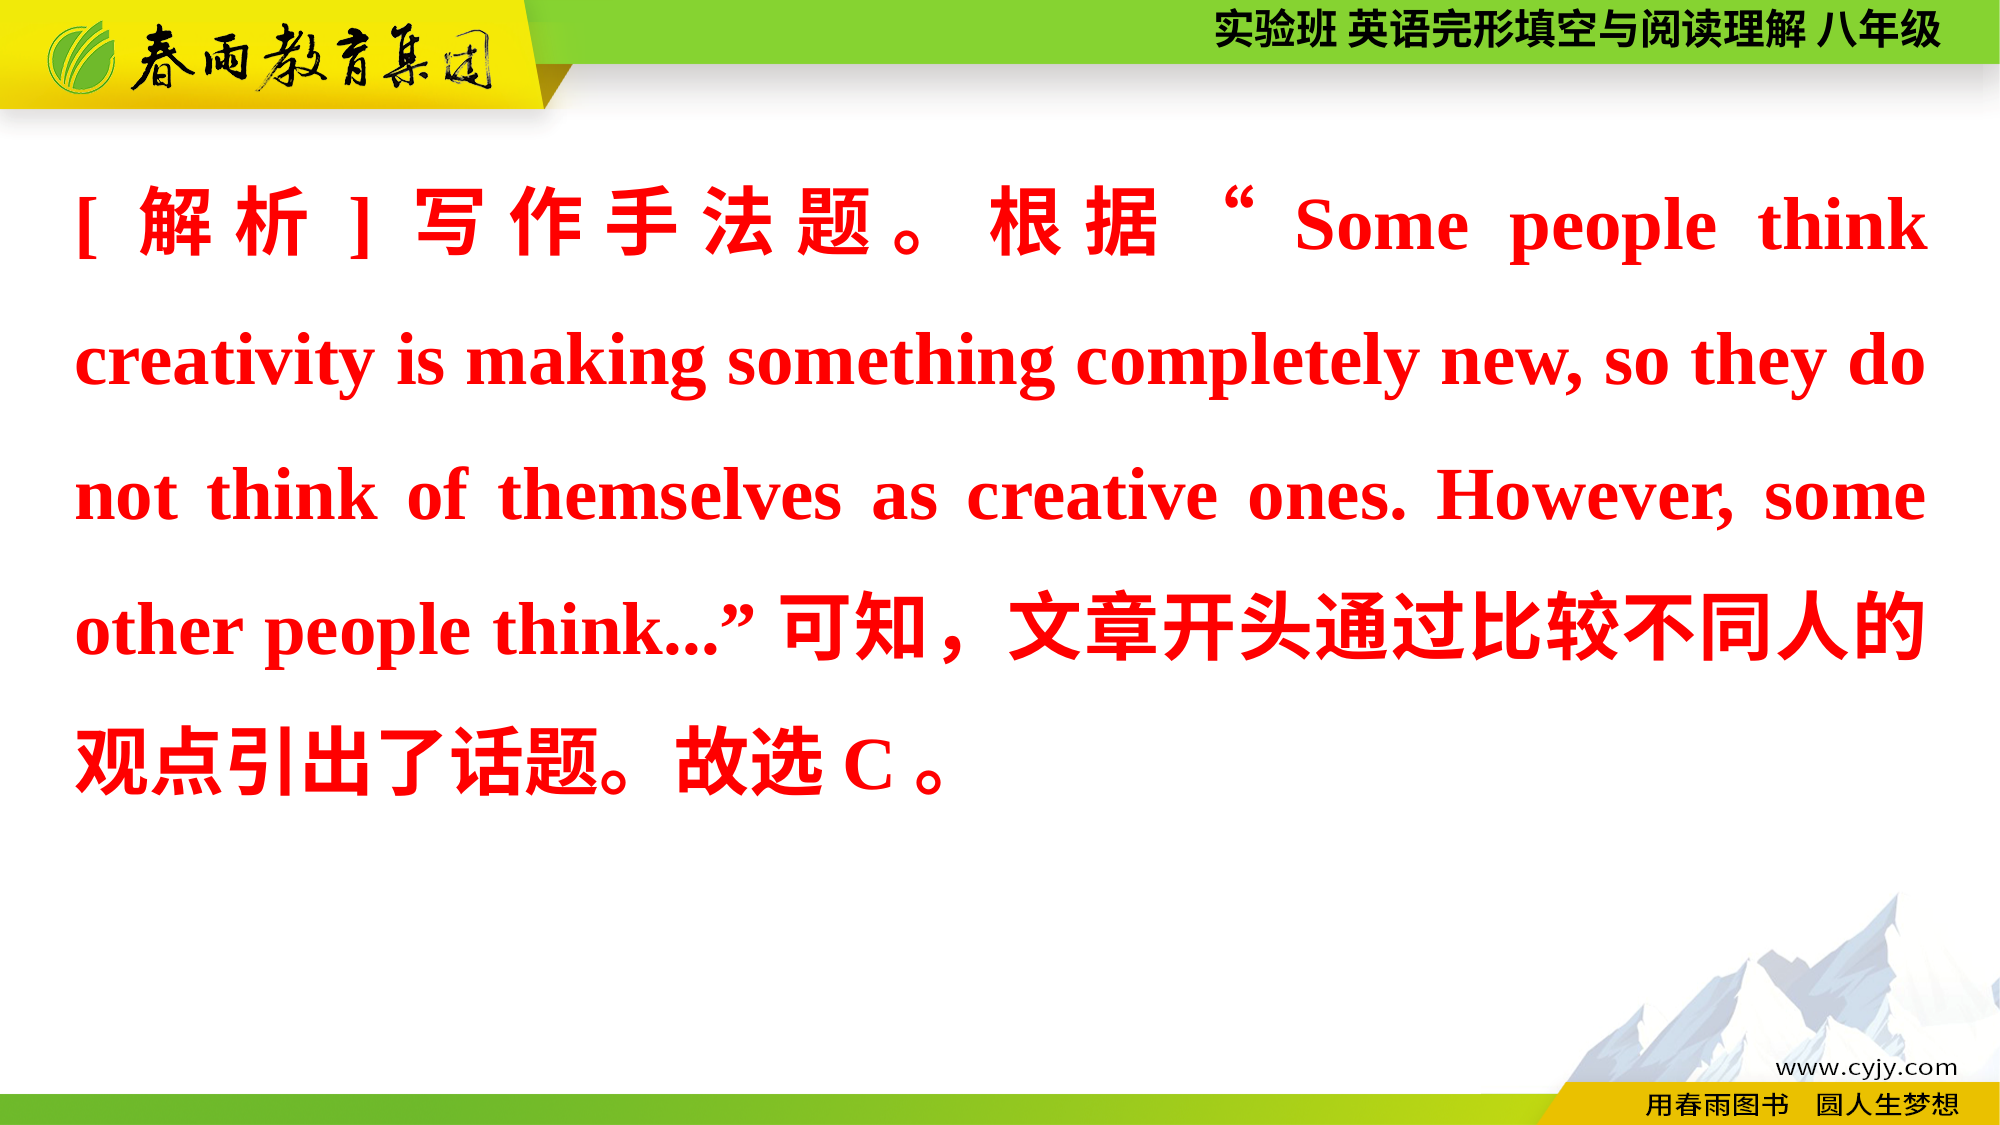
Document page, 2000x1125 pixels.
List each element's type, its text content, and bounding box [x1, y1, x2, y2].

picture [0, 0, 2000, 1125]
list [解析]写作手法题。根据“Some people think creativity is making something completely new, so they do not think of themselves as creative ones. However, some other people think...”可知，文章开头通过比较不同人的观点引出了话题。故选C。 [59, 122, 1944, 802]
